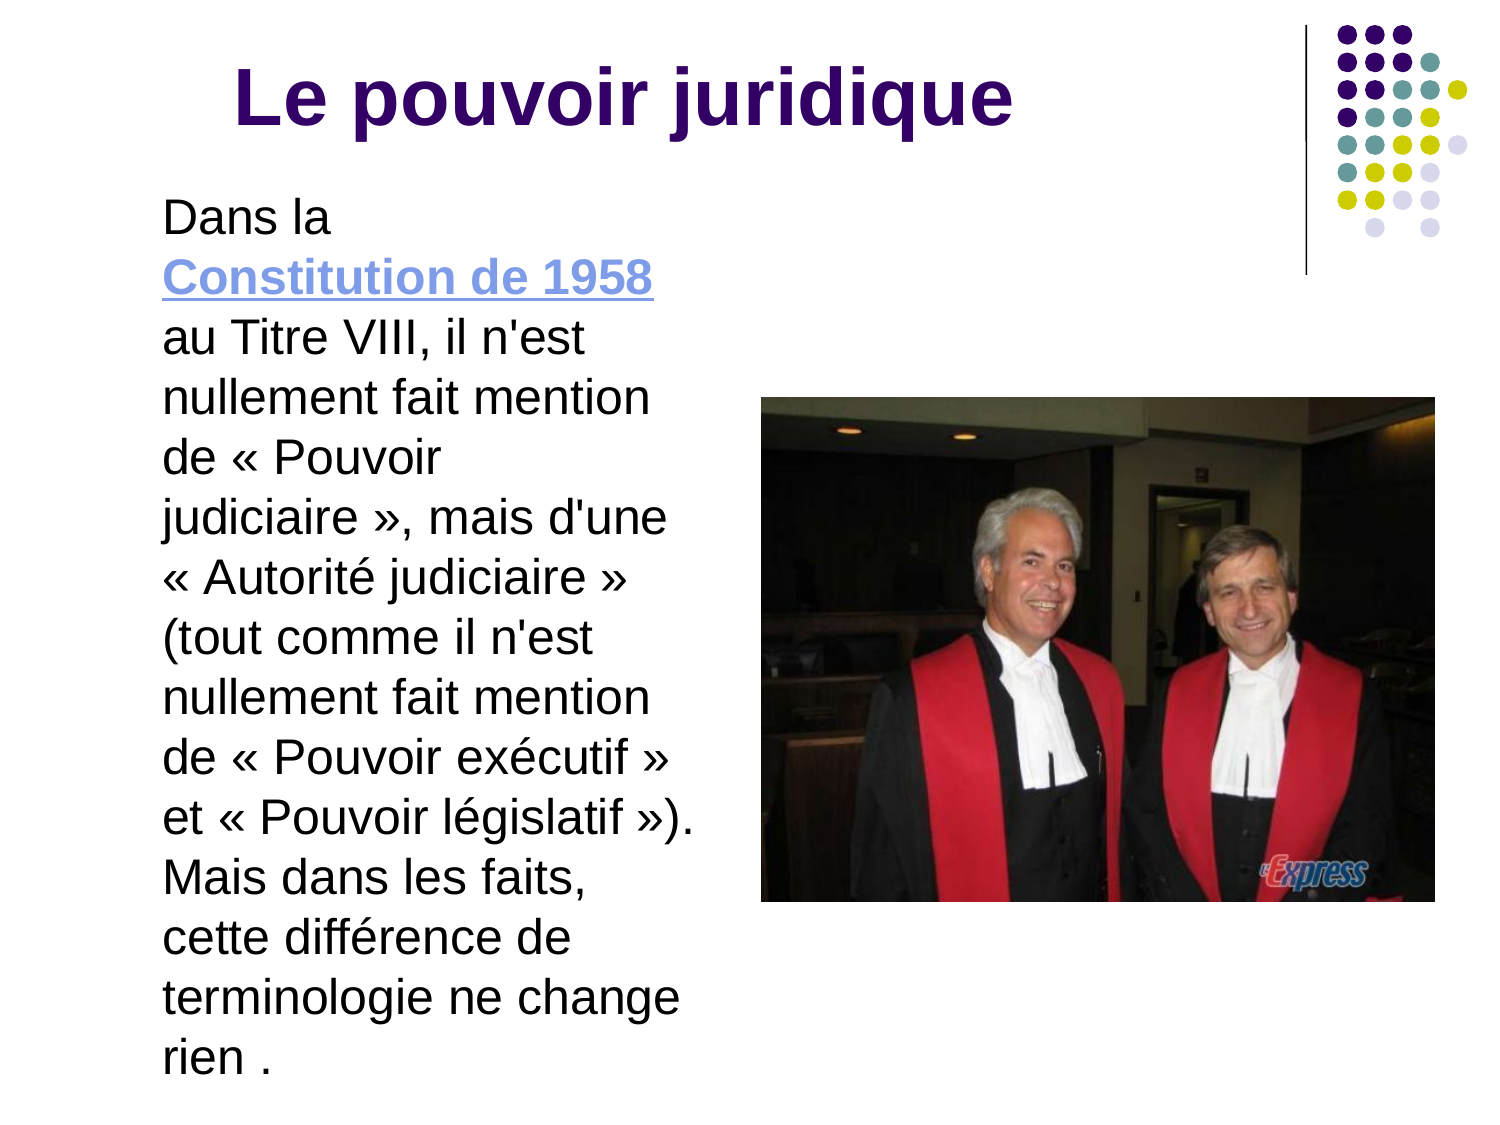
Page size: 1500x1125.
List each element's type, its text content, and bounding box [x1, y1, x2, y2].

title Le pouvoir juridique [218, 0, 1419, 150]
picture [761, 396, 1436, 903]
text_box Dans la Constitution de 1958 au Titre VIII, il n'est nullement fait mention de « Pouvoir judiciaire », mais d'une « Autorité judiciaire » (tout comme il n'est nullement fait mention de « Pouvoir exécutif » et « Pouvoir législatif »). Mais dans les faits, cette différence de terminologie ne change rien . [147, 177, 715, 1093]
